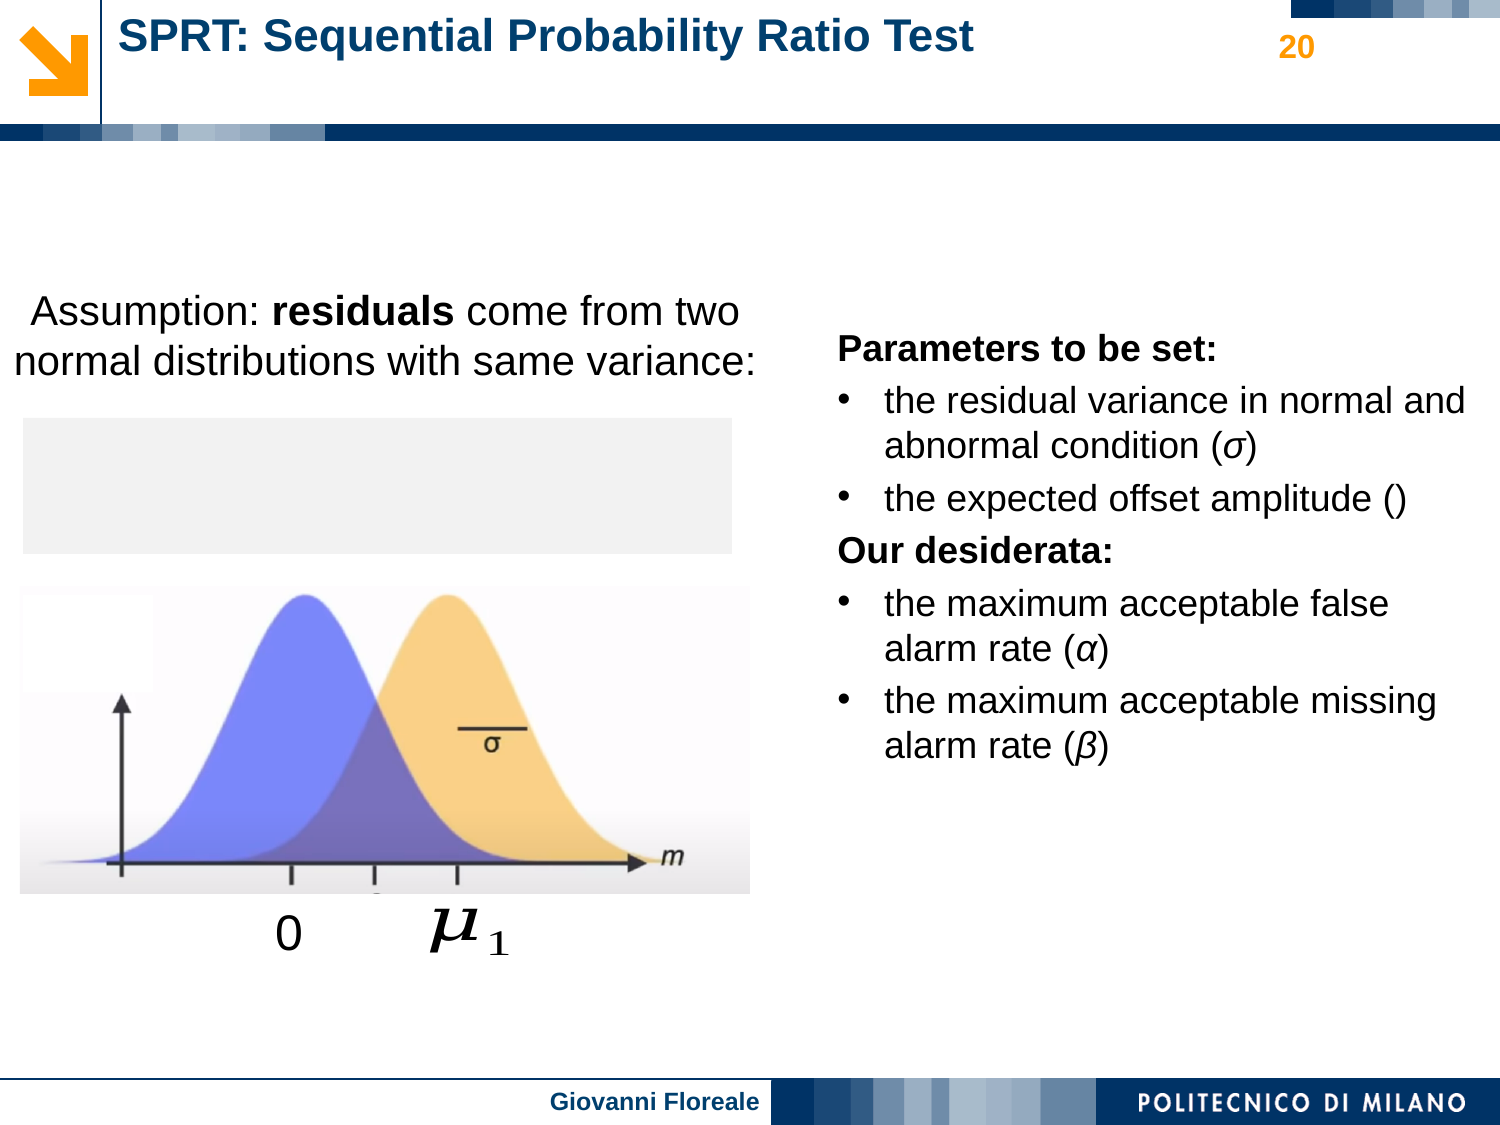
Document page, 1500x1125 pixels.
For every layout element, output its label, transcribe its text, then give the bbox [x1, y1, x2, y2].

title SPRT: Sequential Probability Ratio Test [117, 5, 1094, 144]
picture [19, 585, 751, 894]
picture [0, 0, 1500, 141]
text_box 0 [247, 902, 331, 968]
slide_number 20 [1269, 24, 1493, 66]
picture [0, 1074, 1500, 1125]
text_box Assumption: residuals come from two normal distributions with same variance: [0, 276, 786, 392]
